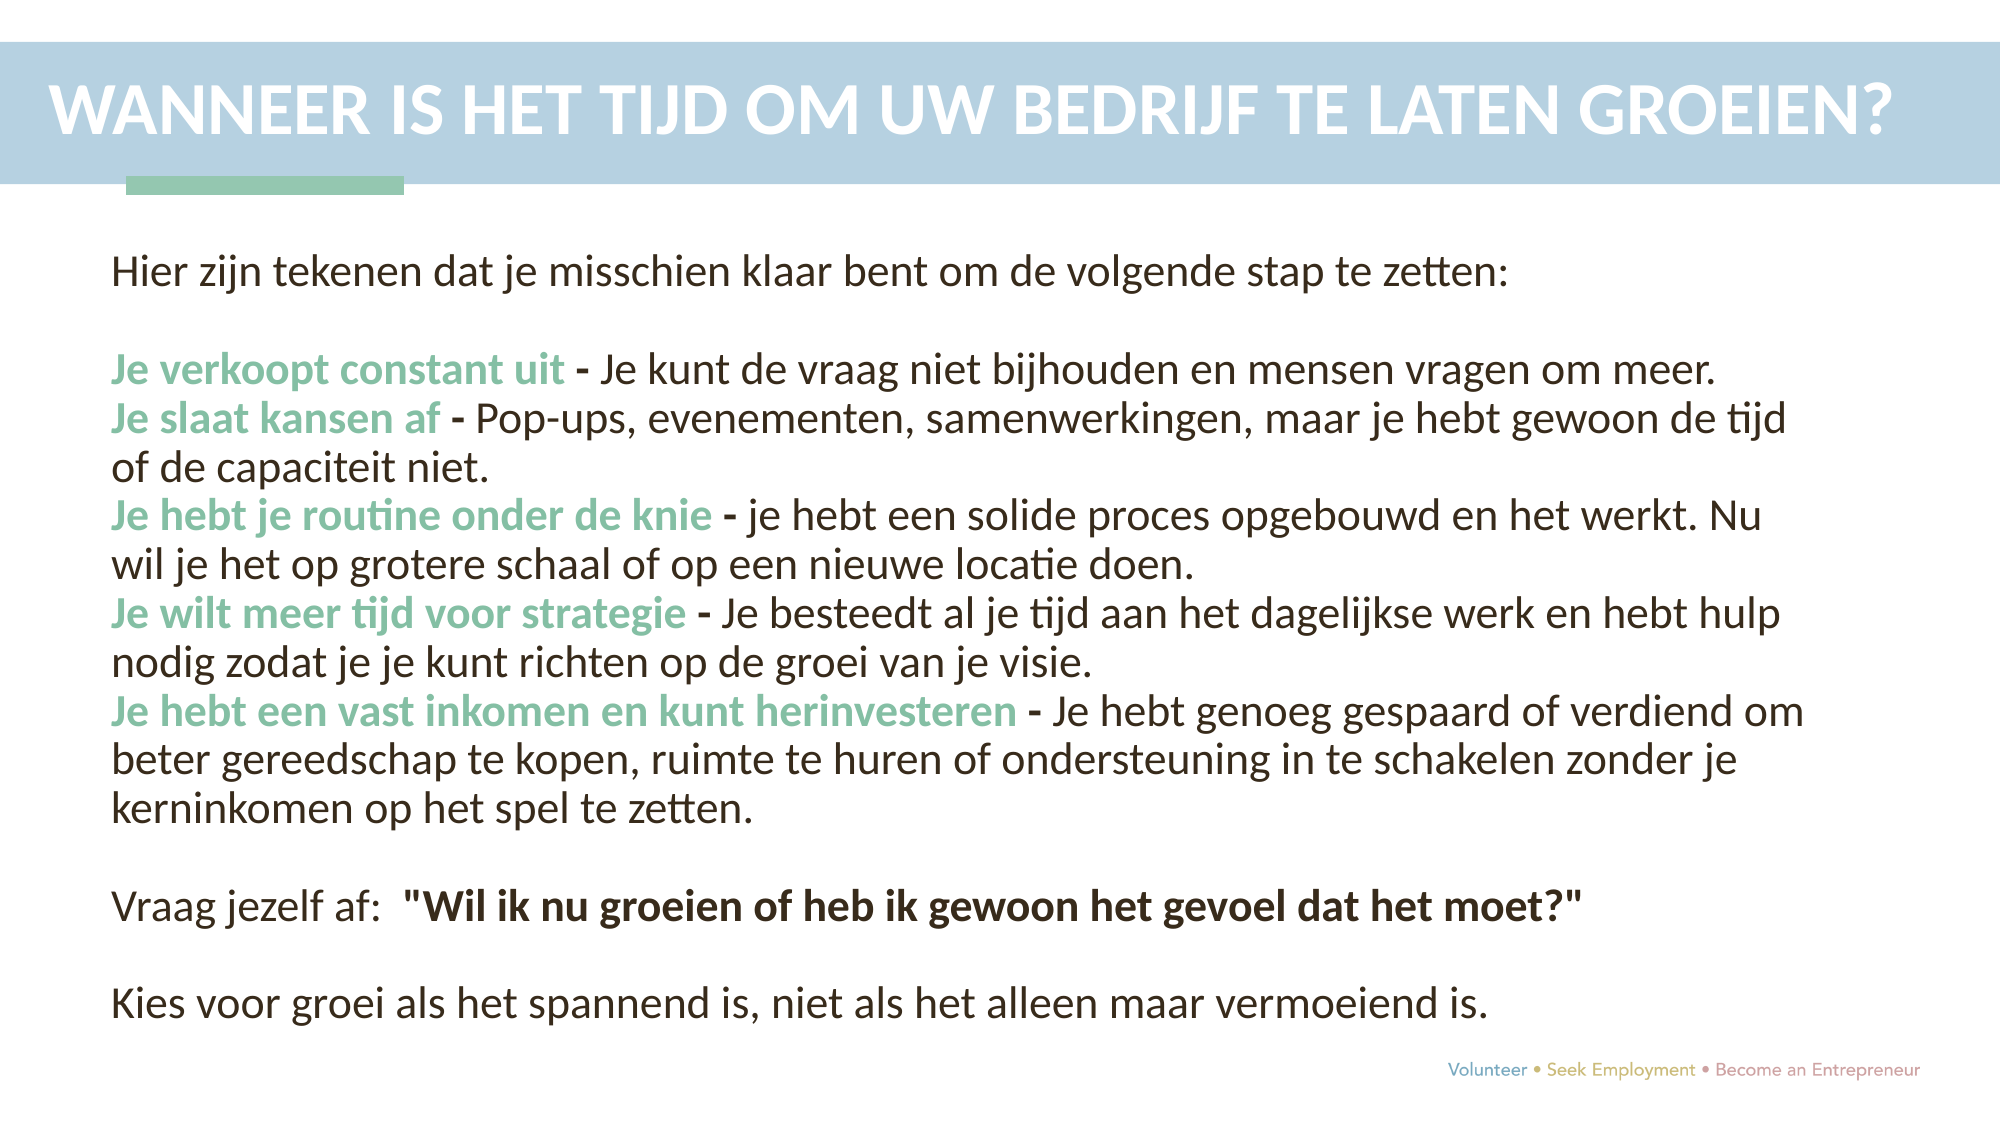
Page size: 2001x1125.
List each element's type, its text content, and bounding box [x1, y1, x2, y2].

text_box Hier zijn tekenen dat je misschien klaar bent om de volgende stap te zetten: Je verkoopt constant uit - Je kunt de vraag niet bijhouden en mensen vragen om meer. Je slaat kansen af - Pop-ups, evenementen, samenwerkingen, maar je hebt gewoon de tijd of de capaciteit niet. Je hebt je routine onder de knie - je hebt een solide proces opgebouwd en het werkt. Nu wil je het op grotere schaal of op een nieuwe locatie doen. Je wilt meer tijd voor strategie - Je besteedt al je tijd aan het dagelijkse werk en hebt hulp nodig zodat je je kunt richten op de groei van je visie. Je hebt een vast inkomen en kunt herinvesteren - Je hebt genoeg gespaard of verdiend om beter gereedschap te kopen, ruimte te huren of ondersteuning in te schakelen zonder je kerninkomen op het spel te zetten. Vraag jezelf af: "Wil ik nu groeien of heb ik gewoon het gevoel dat het moet?" Kies voor groei als het spannend is, niet als het alleen maar vermoeiend is. [95, 239, 1827, 785]
picture [1418, 1046, 1971, 1103]
list WANNEER IS HET TIJD OM UW BEDRIJF TE LATEN GROEIEN? [33, 51, 2000, 170]
